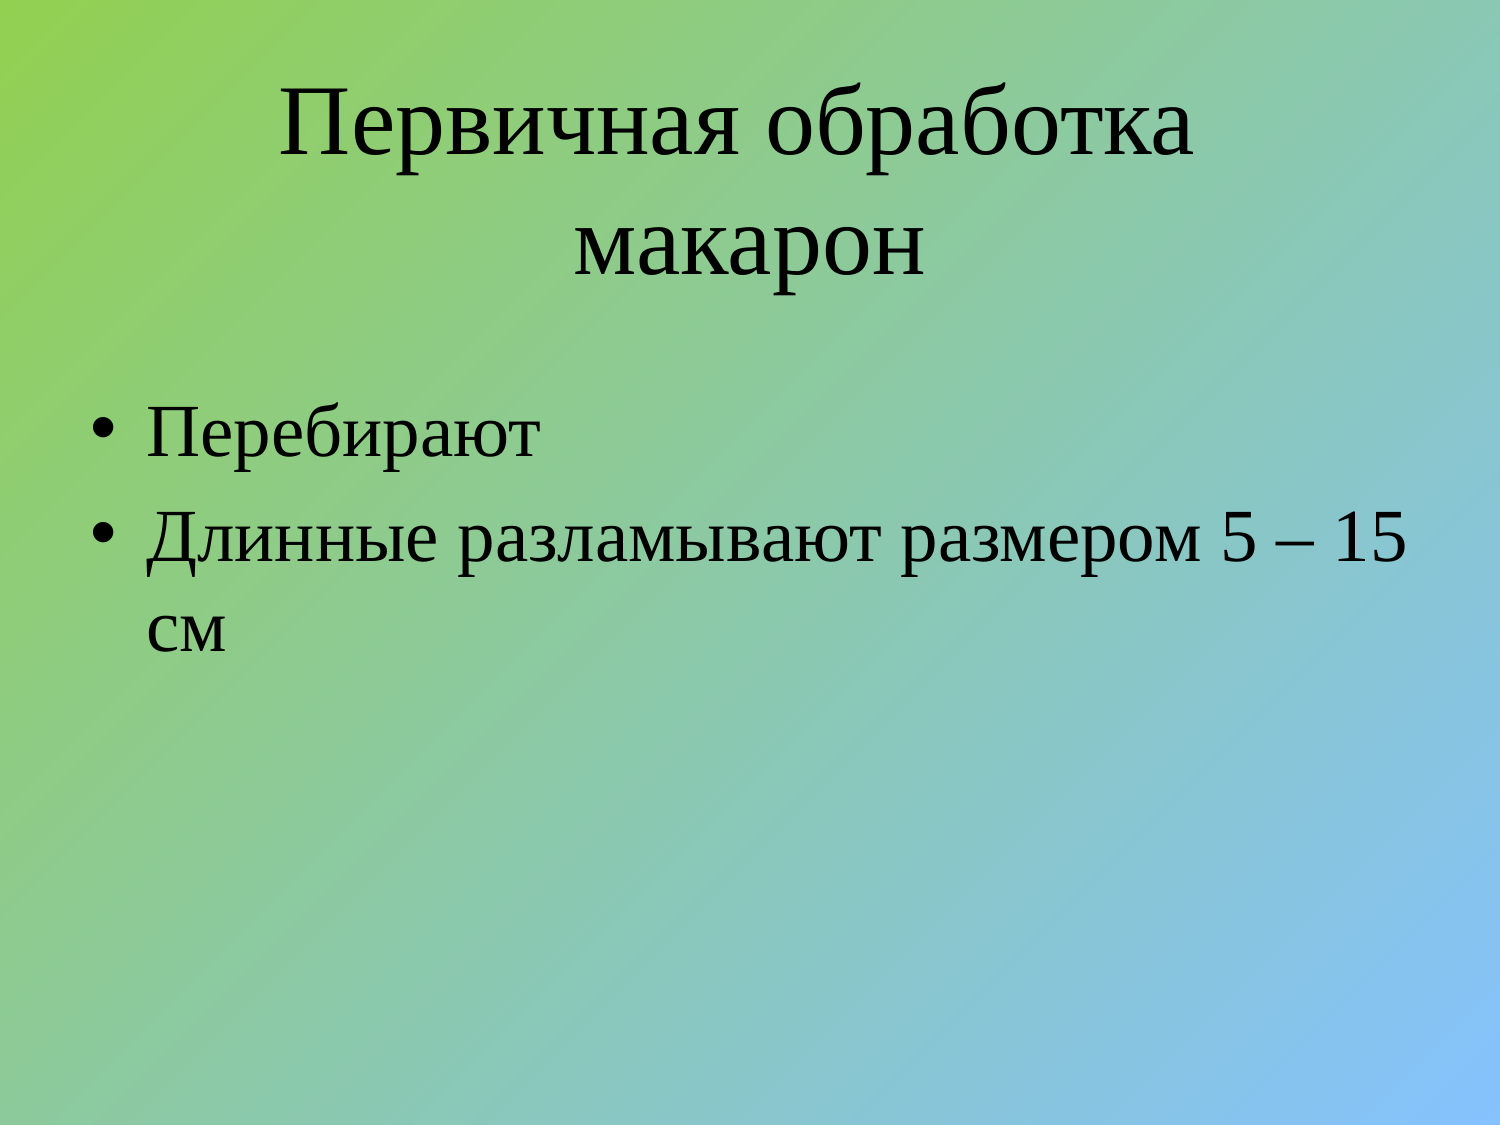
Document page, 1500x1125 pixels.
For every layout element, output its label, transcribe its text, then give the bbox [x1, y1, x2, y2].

list Перебирают Длинные разламывают размером 5 – 15 см [75, 373, 1425, 1006]
title Первичная обработка макарон [75, 45, 1425, 303]
